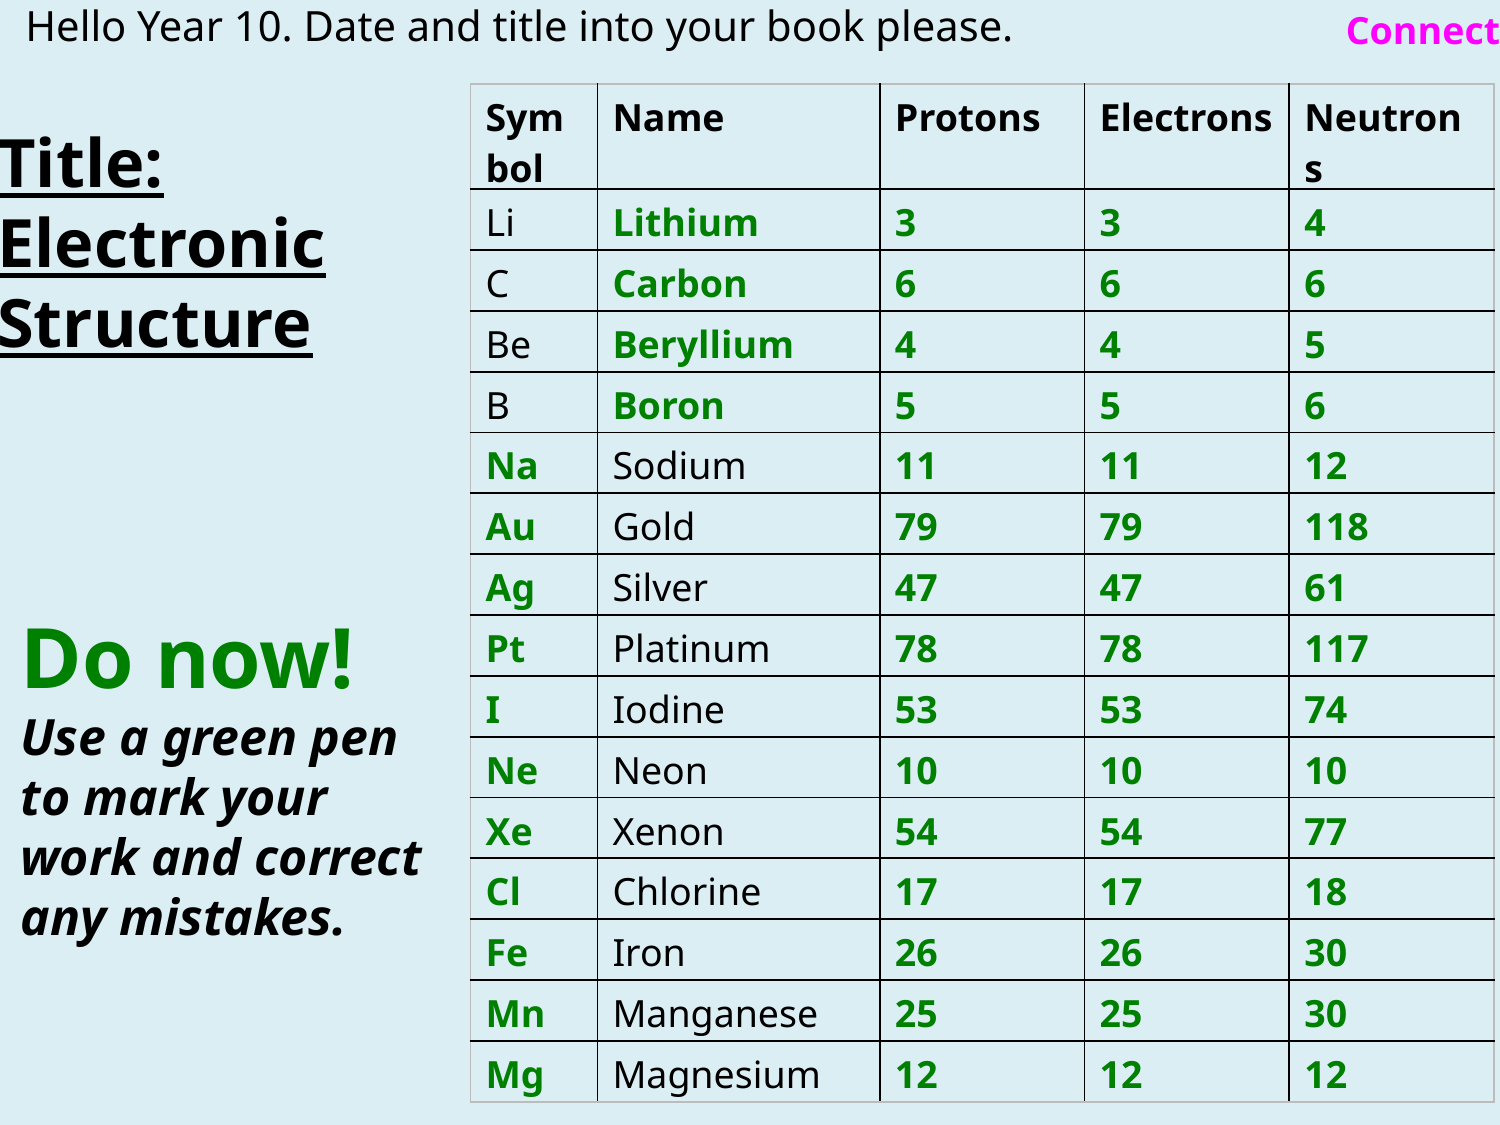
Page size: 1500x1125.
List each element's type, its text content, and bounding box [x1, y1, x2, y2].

table_cell 6 [1290, 373, 1493, 432]
table_cell 25 [1085, 981, 1288, 1040]
table_cell 61 [1290, 555, 1493, 614]
table_cell 54 [1085, 798, 1288, 857]
table_cell Carbon [598, 251, 879, 310]
table_cell 53 [1085, 677, 1288, 736]
table_cell 4 [1085, 312, 1288, 371]
table_cell Beryllium [598, 312, 879, 371]
table_cell 3 [881, 190, 1084, 249]
table_cell Iron [598, 920, 879, 979]
table_cell 26 [1085, 920, 1288, 979]
table_cell Neon [598, 738, 879, 797]
list Title: Electronic Structure [0, 113, 455, 857]
table_cell Au [471, 494, 597, 553]
table_cell Sodium [598, 433, 879, 492]
table_cell I [471, 677, 597, 736]
table_cell Platinum [598, 616, 879, 675]
table_cell 79 [1085, 494, 1288, 553]
table_cell Fe [471, 920, 597, 979]
table_cell Pt [471, 616, 597, 675]
table_cell Xe [471, 798, 597, 857]
table_cell 6 [881, 251, 1084, 310]
table_cell Cl [471, 859, 597, 918]
table_header Protons [881, 85, 1084, 188]
table_cell 17 [1085, 859, 1288, 918]
table_cell 47 [1085, 555, 1288, 614]
table_cell 26 [881, 920, 1084, 979]
table_header Electrons [1085, 85, 1288, 188]
table_cell 3 [1085, 190, 1288, 249]
table_cell 11 [881, 433, 1084, 492]
table_cell Ne [471, 738, 597, 797]
table_cell 77 [1290, 798, 1493, 857]
table_cell Mg [471, 1042, 597, 1101]
text_box Do now! Use a green pen to mark your work and correct any mistakes. [5, 597, 467, 1125]
table_cell 17 [881, 859, 1084, 918]
table_cell Boron [598, 373, 879, 432]
table_cell 11 [1085, 433, 1288, 492]
text_box Connect [1331, 0, 1500, 60]
table_cell 78 [881, 616, 1084, 675]
table_cell 4 [1290, 190, 1493, 249]
table_cell Iodine [598, 677, 879, 736]
table_cell Manganese [598, 981, 879, 1040]
table_cell 10 [881, 738, 1084, 797]
table_cell 18 [1290, 859, 1493, 918]
table_cell 117 [1290, 616, 1493, 675]
table_cell 10 [1085, 738, 1288, 797]
table_cell 25 [881, 981, 1084, 1040]
table_header Name [598, 85, 879, 188]
table_cell 4 [881, 312, 1084, 371]
table_header Symbol [471, 85, 597, 188]
table_cell 30 [1290, 981, 1493, 1040]
table_cell 54 [881, 798, 1084, 857]
table_cell Lithium [598, 190, 879, 249]
table_cell Xenon [598, 798, 879, 857]
table_cell Silver [598, 555, 879, 614]
table_cell 53 [881, 677, 1084, 736]
table_cell 12 [881, 1042, 1084, 1101]
table_cell 6 [1290, 251, 1493, 310]
table_cell 118 [1290, 494, 1493, 553]
table_cell 78 [1085, 616, 1288, 675]
table_cell 47 [881, 555, 1084, 614]
table_cell 5 [1290, 312, 1493, 371]
table_cell Li [471, 190, 597, 249]
table_cell Be [471, 312, 597, 371]
table_cell 6 [1085, 251, 1288, 310]
table_cell 10 [1290, 738, 1493, 797]
table_cell Na [471, 433, 597, 492]
table_cell 30 [1290, 920, 1493, 979]
table_cell Chlorine [598, 859, 879, 918]
table_cell Magnesium [598, 1042, 879, 1101]
table_cell 74 [1290, 677, 1493, 736]
table_cell Ag [471, 555, 597, 614]
table_cell B [471, 373, 597, 432]
table_cell 5 [1085, 373, 1288, 432]
table_header Neutrons [1290, 85, 1493, 188]
table_cell 12 [1290, 433, 1493, 492]
table_cell 5 [881, 373, 1084, 432]
table_cell 12 [1290, 1042, 1493, 1101]
table_cell Gold [598, 494, 879, 553]
table_cell Mn [471, 981, 597, 1040]
title Hello Year 10. Date and title into your book please. [0, 0, 1081, 119]
table_cell 79 [881, 494, 1084, 553]
table_cell 12 [1085, 1042, 1288, 1101]
table_cell C [471, 251, 597, 310]
